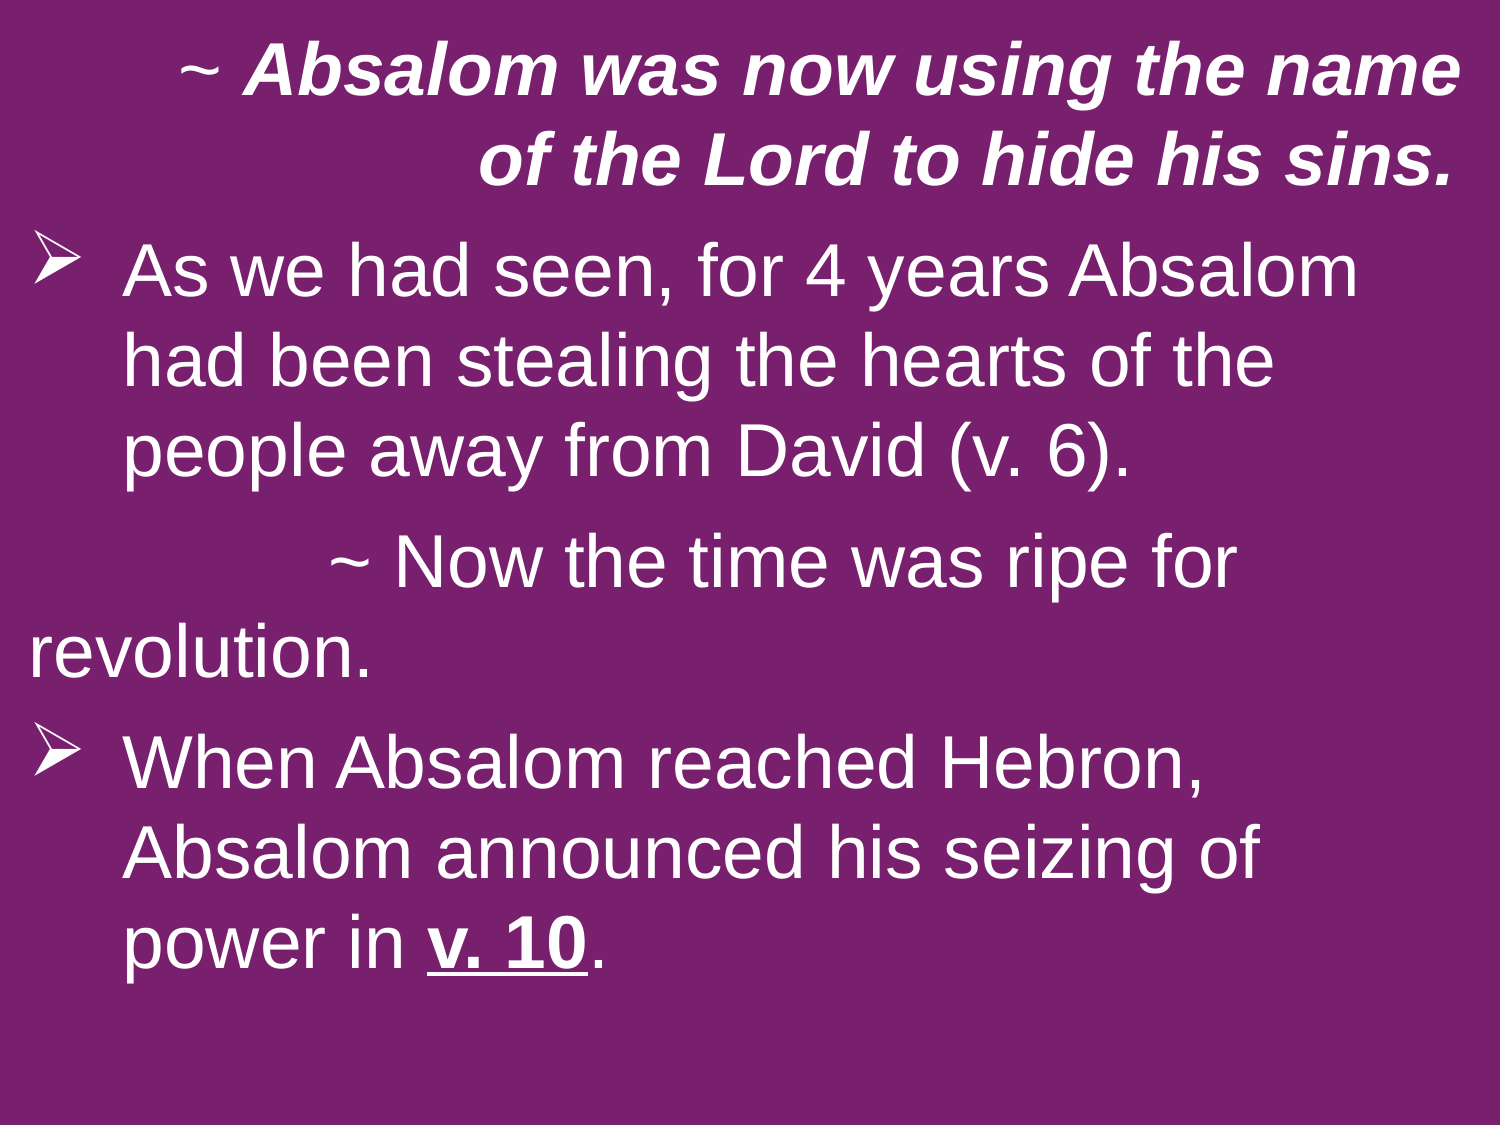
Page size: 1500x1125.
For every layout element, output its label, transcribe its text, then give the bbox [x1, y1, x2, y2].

subtitle ~ Absalom was now using the name of the Lord to hide his sins. As we had seen, for 4 years Absalom had been stealing the hearts of the people away from David (v. 6). ~ Now the time was ripe for revolution. When Absalom reached Hebron, Absalom announced his seizing of power in v. 10. [13, 13, 1487, 1110]
